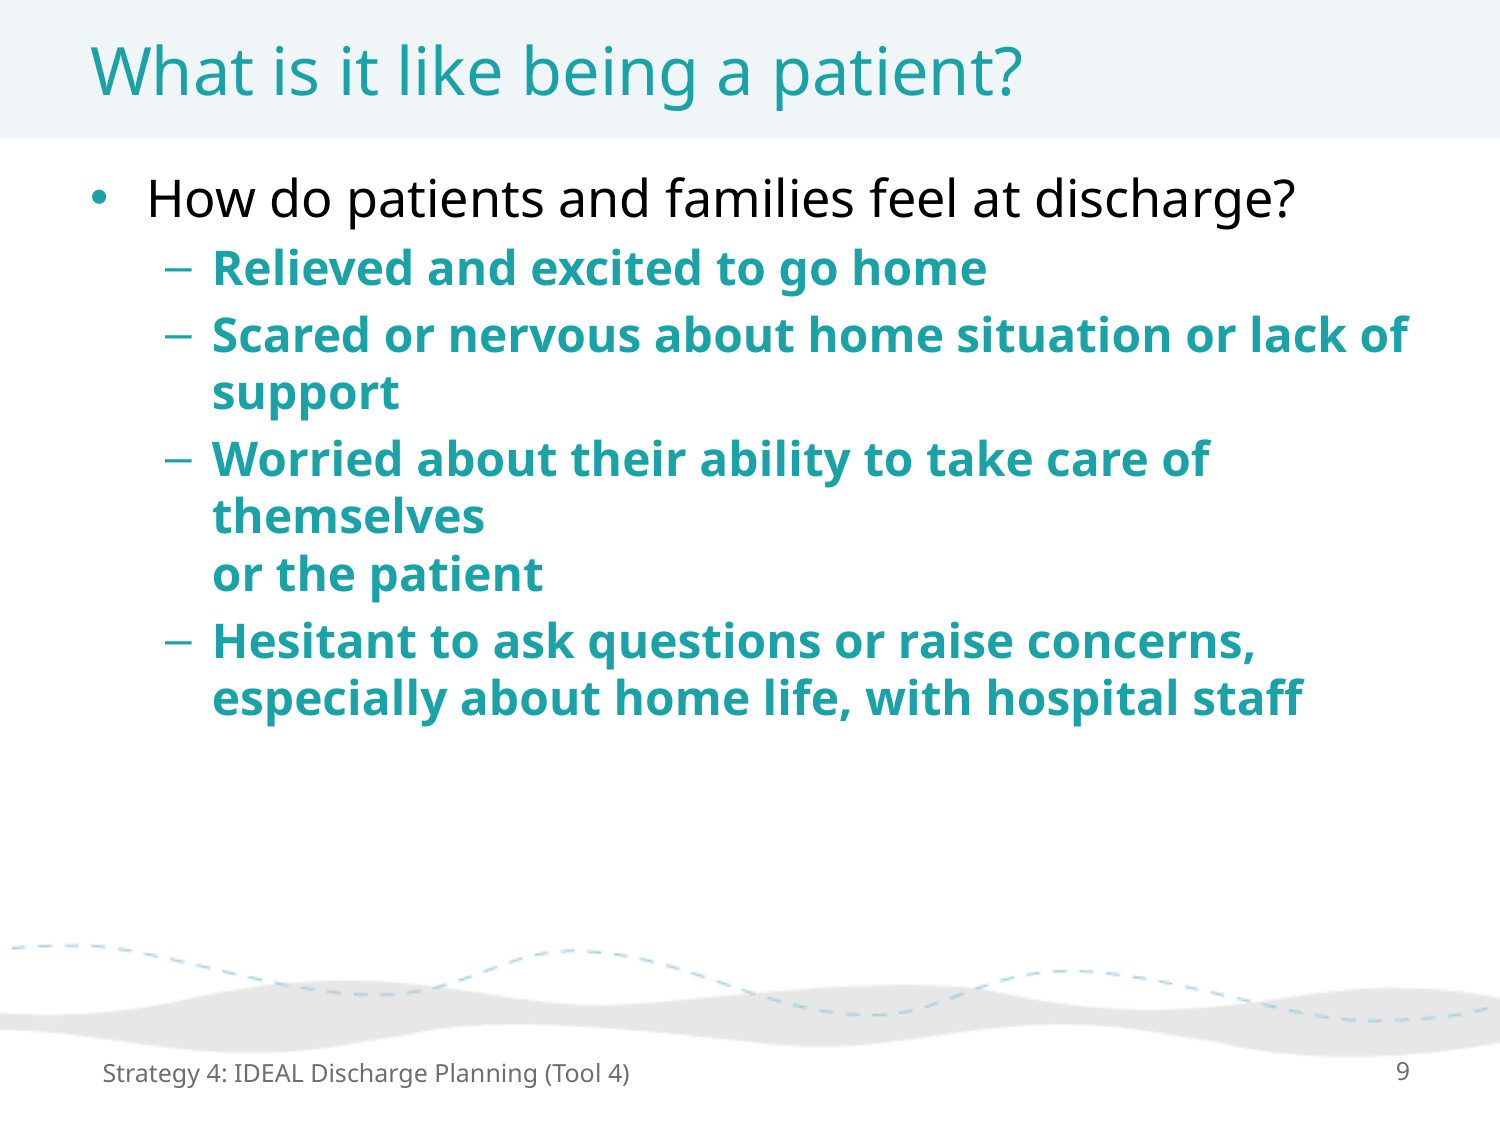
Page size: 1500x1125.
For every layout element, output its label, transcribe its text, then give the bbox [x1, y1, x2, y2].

title What is it like being a patient? [75, 0, 1425, 138]
list How do patients and families feel at discharge? Relieved and excited to go home Scared or nervous about home situation or lack of support Worried about their ability to take care of themselves or the patient Hesitant to ask questions or raise concerns, especially about home life, with hospital staff [75, 157, 1425, 900]
slide_number 9 [1074, 1042, 1425, 1103]
footer Strategy 4: IDEAL Discharge Planning (Tool 4) [87, 1042, 763, 1103]
picture [0, 0, 1500, 1125]
